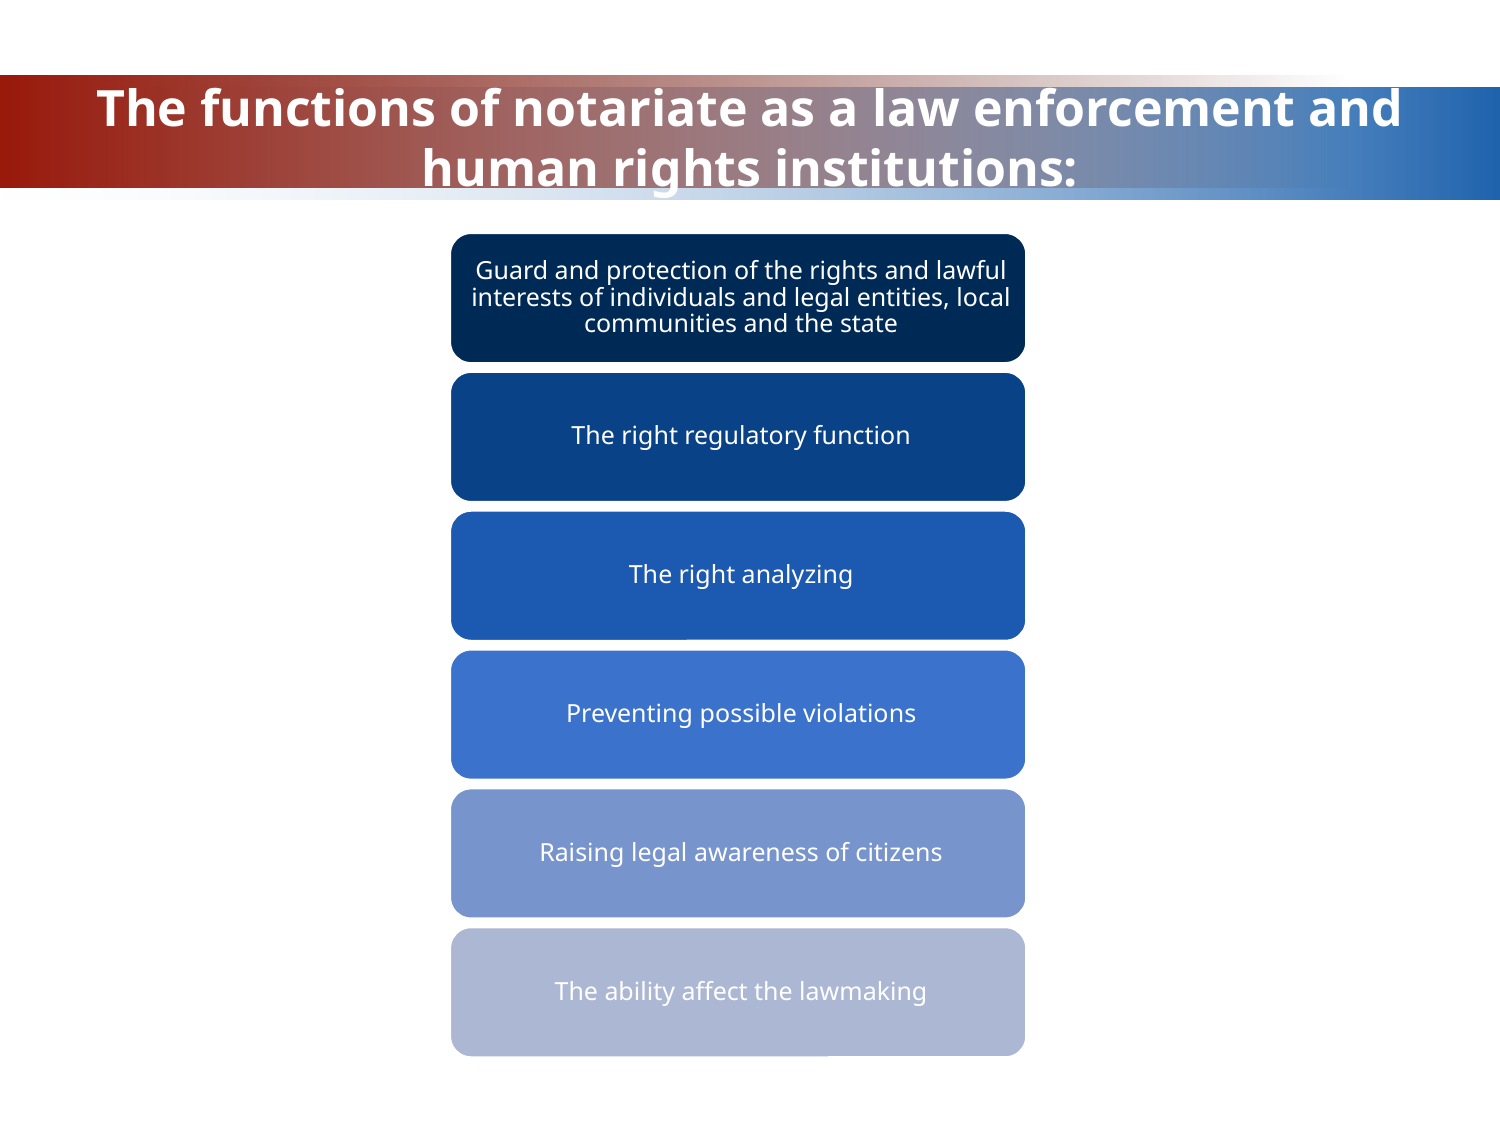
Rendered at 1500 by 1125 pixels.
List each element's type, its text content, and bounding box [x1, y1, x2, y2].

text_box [0, 231, 1500, 1059]
title The functions of notariate as a law enforcement and human rights institutions: [41, 89, 1459, 183]
